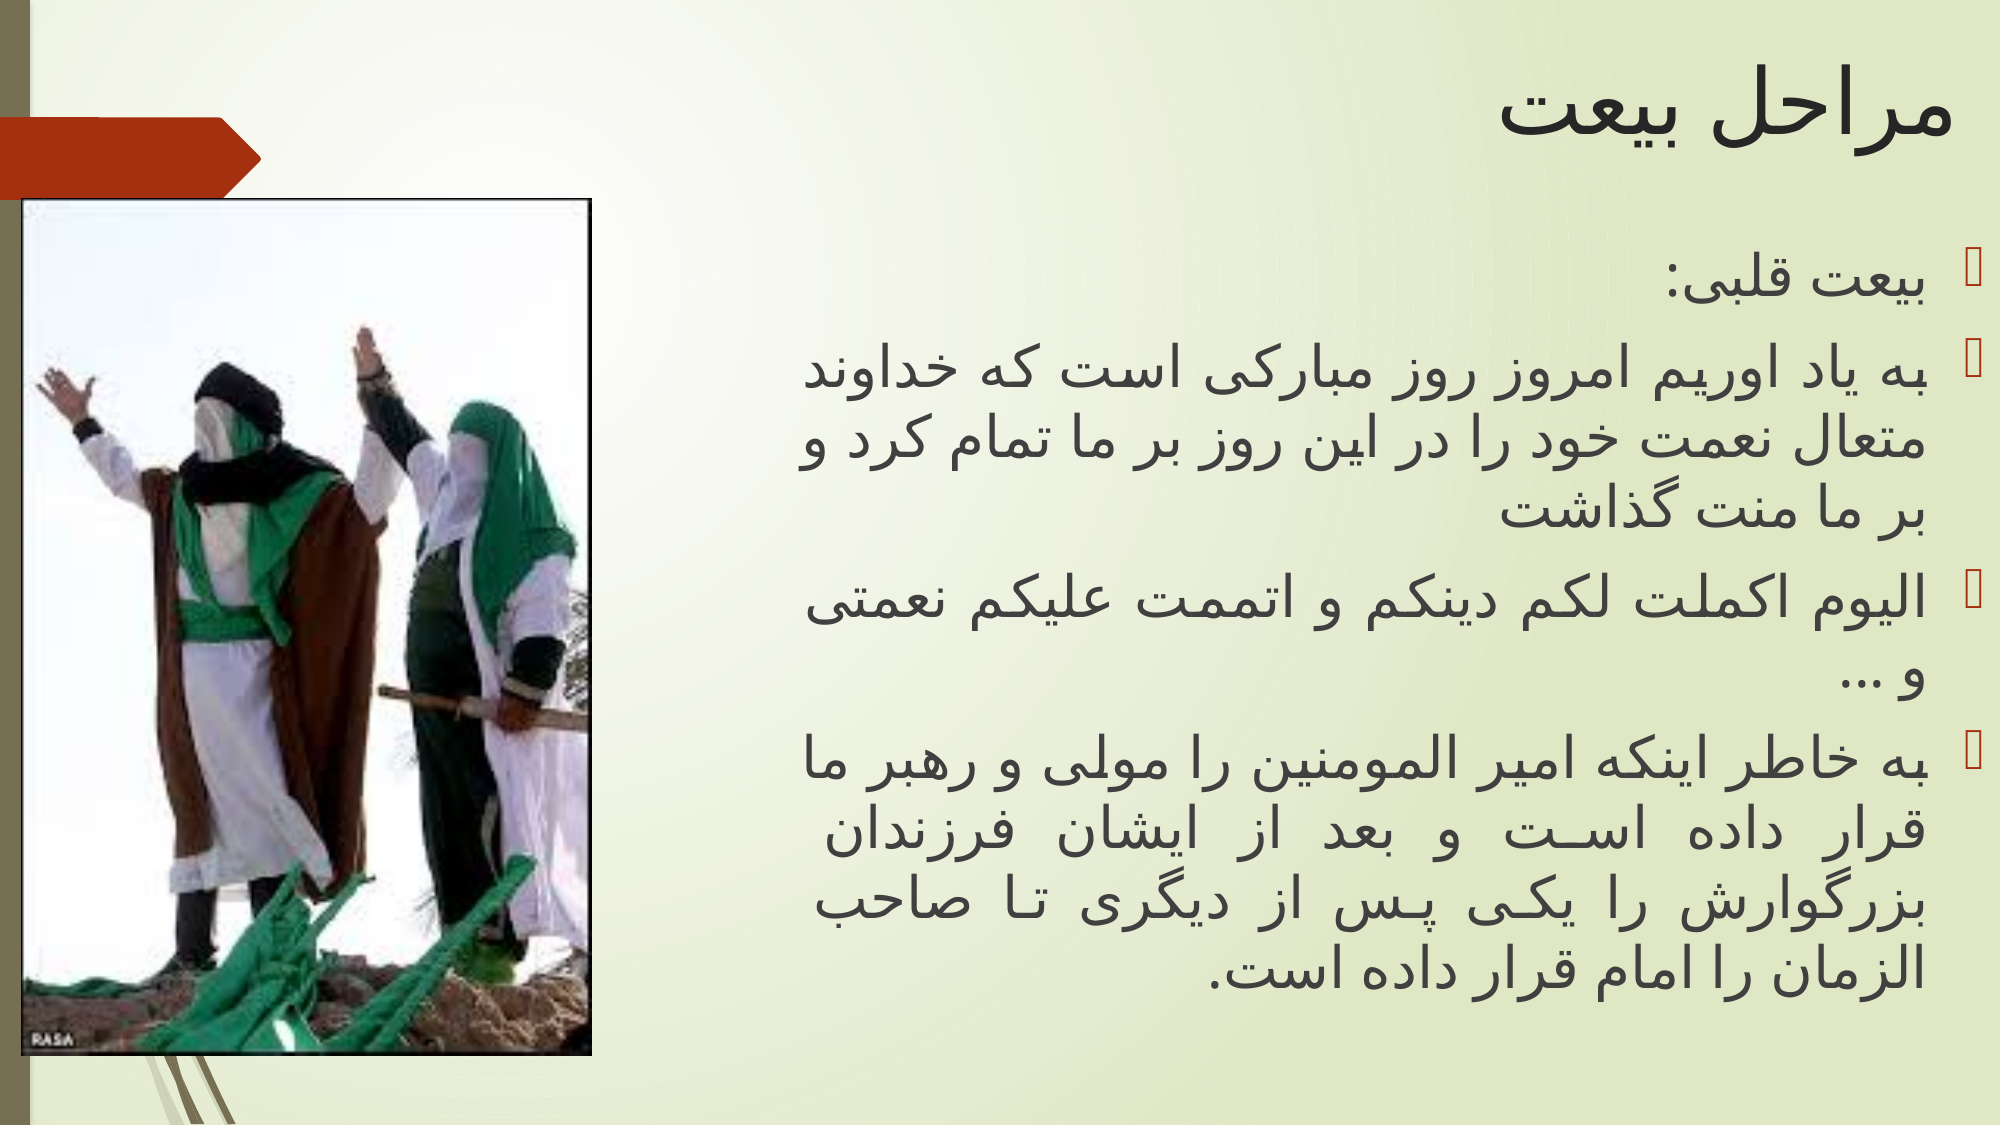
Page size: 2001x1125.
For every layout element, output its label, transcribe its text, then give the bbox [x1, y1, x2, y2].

list بیعت قلبی: به یاد اوریم امروز روز مبارکی است که خداوند متعال نعمت خود را در این روز بر ما تمام کرد و بر ما منت گذاشت الیوم اکملت لکم دینکم و اتممت علیکم نعمتی و ... به خاطر اینکه امیر المومنین را مولی و رهبر ما قرار داده است و بعد از ایشان فرزندان بزرگوارش را یکی پس از دیگری تا صاحب الزمان را امام قرار داده است. [784, 230, 2000, 1024]
title مراحل بیعت [591, 34, 1975, 231]
picture [21, 197, 593, 1056]
